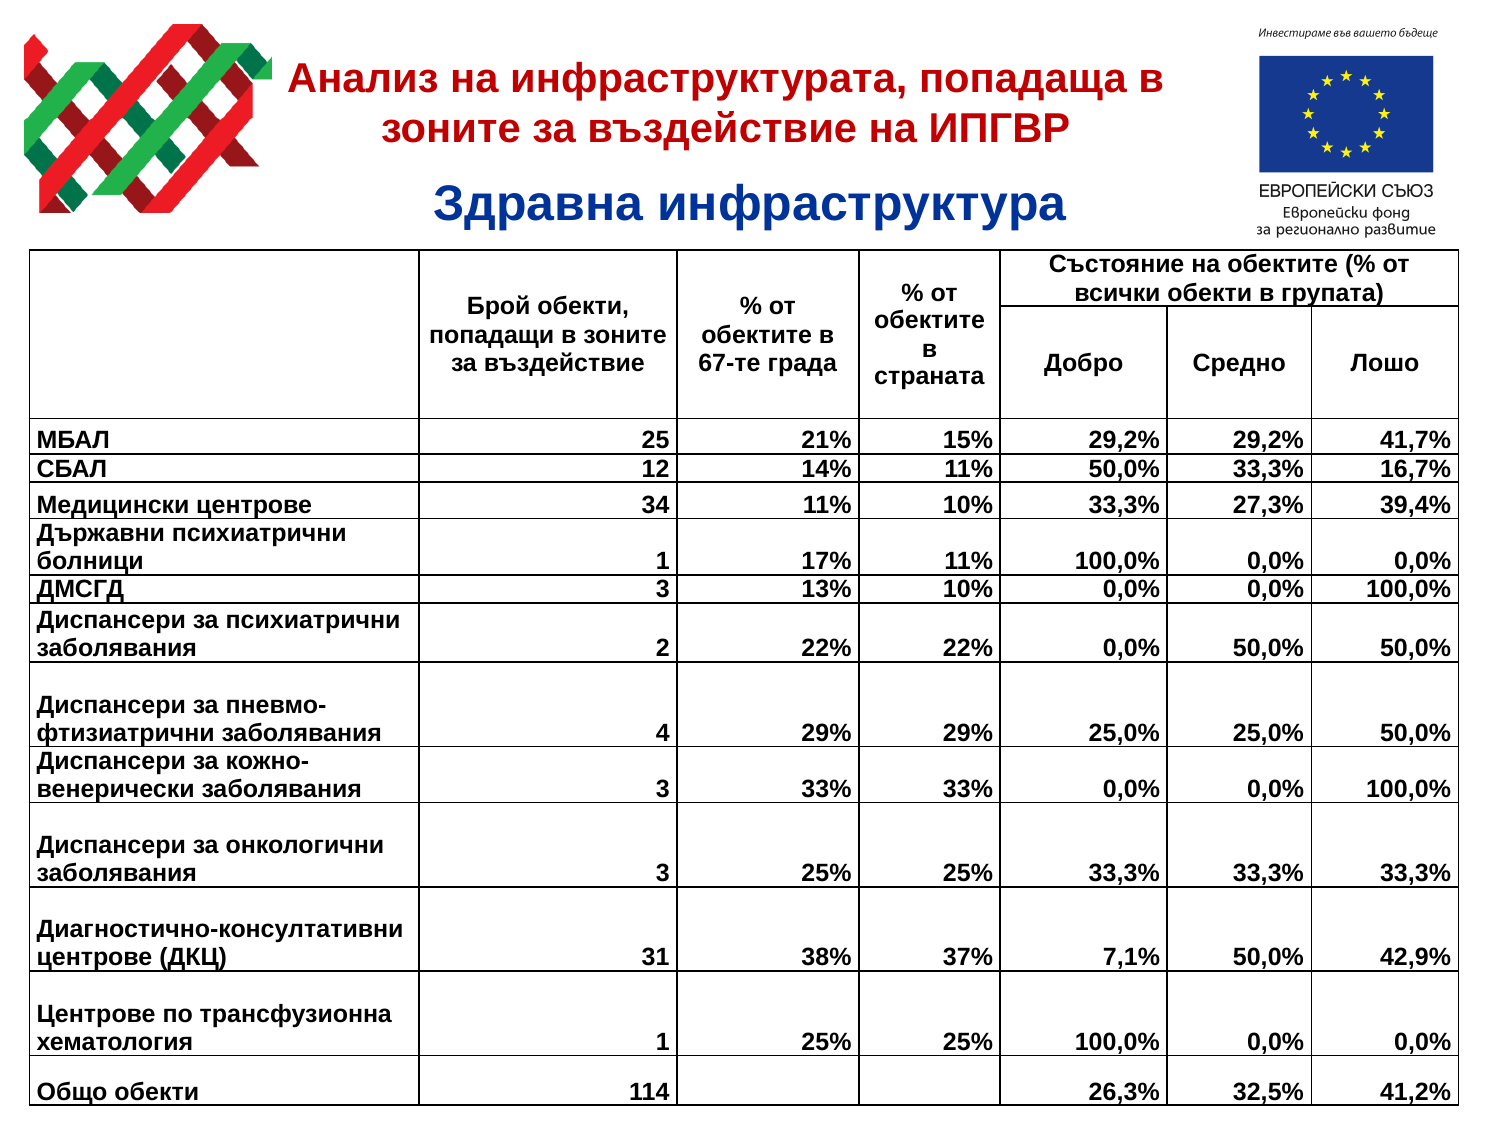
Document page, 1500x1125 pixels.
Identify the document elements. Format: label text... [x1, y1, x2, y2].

table_cell Средно [1168, 307, 1311, 418]
table_cell 100,0% [1312, 747, 1458, 802]
table_cell 50,0% [1168, 604, 1311, 661]
table_cell Диспансери за пневмо-фтизиатрични заболявания [30, 663, 418, 746]
table_cell 11% [860, 519, 999, 574]
table_cell 22% [678, 604, 858, 661]
table_cell Центрове по трансфузионна хематология [30, 972, 418, 1055]
table_cell 0,0% [1168, 576, 1311, 602]
table_cell СБАЛ [30, 455, 418, 481]
table_cell 34 [420, 483, 676, 518]
table_cell 39,4% [1312, 483, 1458, 518]
table_cell 25% [860, 803, 999, 886]
table_cell 0,0% [1168, 519, 1311, 574]
title Анализ на инфраструктурата, попадаща в зоните за въздействие на ИПГВР [276, 37, 1181, 166]
table_cell 37% [860, 888, 999, 970]
table_header Състояние на обектите (% от всички обекти в групата) [1001, 251, 1458, 305]
table_cell 1 [420, 972, 676, 1055]
table_cell Диспансери за онкологични заболявания [30, 803, 418, 886]
table_cell 100,0% [1312, 576, 1458, 602]
table_cell 100,0% [1001, 519, 1166, 574]
table_cell 7,1% [1001, 888, 1166, 970]
table_cell 114 [420, 1056, 676, 1104]
table_cell 41,2% [1312, 1056, 1458, 1104]
table_header [30, 251, 418, 418]
table_cell 50,0% [1001, 455, 1166, 481]
table_cell 0,0% [1312, 972, 1458, 1055]
text_box Здравна инфраструктура [418, 163, 1082, 238]
table_cell Медицински центрове [30, 483, 418, 518]
table_cell 12 [420, 455, 676, 481]
table_cell 29% [860, 663, 999, 746]
table_cell 21% [678, 419, 858, 453]
table_cell 11% [860, 455, 999, 481]
table_cell 100,0% [1001, 972, 1166, 1055]
table_cell МБАЛ [30, 419, 418, 453]
table_cell Добро [1001, 307, 1166, 418]
table_cell 29,2% [1001, 419, 1166, 453]
table_cell 38% [678, 888, 858, 970]
table_cell 33,3% [1168, 803, 1311, 886]
table_cell 10% [860, 483, 999, 518]
table_cell 32,5% [1168, 1056, 1311, 1104]
table_cell 0,0% [1168, 747, 1311, 802]
picture [24, 24, 272, 213]
table_cell ДМСГД [30, 576, 418, 602]
table_cell 0,0% [1001, 576, 1166, 602]
table_cell [678, 1056, 858, 1104]
table_cell 25,0% [1001, 663, 1166, 746]
table_cell 33,3% [1001, 803, 1166, 886]
table_cell 25 [420, 419, 676, 453]
table_cell 0,0% [1001, 604, 1166, 661]
table_cell 50,0% [1168, 888, 1311, 970]
table_header % от обектите в страната [860, 251, 999, 418]
table_cell 0,0% [1312, 519, 1458, 574]
table_cell 25% [678, 972, 858, 1055]
table_cell 3 [420, 576, 676, 602]
table_header Брой обекти, попадащи в зоните за въздействие [420, 251, 676, 418]
table_cell 33% [860, 747, 999, 802]
table_cell 25,0% [1168, 663, 1311, 746]
table_cell 4 [420, 663, 676, 746]
table_cell 29% [678, 663, 858, 746]
table_cell 0,0% [1001, 747, 1166, 802]
table_cell Диагностично-консултативни центрове (ДКЦ) [30, 888, 418, 970]
table_cell 41,7% [1312, 419, 1458, 453]
table_cell 50,0% [1312, 604, 1458, 661]
table_cell 3 [420, 803, 676, 886]
table_cell 31 [420, 888, 676, 970]
table_cell 50,0% [1312, 663, 1458, 746]
table_cell 25% [678, 803, 858, 886]
table_cell 1 [420, 519, 676, 574]
table_cell 22% [860, 604, 999, 661]
table_header % от обектите в 67-те града [678, 251, 858, 418]
table_cell 15% [860, 419, 999, 453]
table_cell Диспансери за кожно-венерически заболявания [30, 747, 418, 802]
table_cell [860, 1056, 999, 1104]
table_cell 25% [860, 972, 999, 1055]
picture [1257, 27, 1438, 238]
table_cell 13% [678, 576, 858, 602]
table_cell Общо обекти [30, 1056, 418, 1104]
table_cell Лошо [1312, 307, 1458, 418]
table_cell 14% [678, 455, 858, 481]
table_cell 33,3% [1168, 455, 1311, 481]
table_cell 17% [678, 519, 858, 574]
table_cell 26,3% [1001, 1056, 1166, 1104]
table_cell 27,3% [1168, 483, 1311, 518]
table_cell 0,0% [1168, 972, 1311, 1055]
table_cell 3 [420, 747, 676, 802]
table_cell Диспансери за психиатрични заболявания [30, 604, 418, 661]
table_cell 2 [420, 604, 676, 661]
table_cell 29,2% [1168, 419, 1311, 453]
table_cell 11% [678, 483, 858, 518]
table_cell 10% [860, 576, 999, 602]
table_cell 16,7% [1312, 455, 1458, 481]
table_cell 33,3% [1312, 803, 1458, 886]
table_cell 33% [678, 747, 858, 802]
table_cell Държавни психиатрични болници [30, 519, 418, 574]
table_cell 33,3% [1001, 483, 1166, 518]
table_cell 42,9% [1312, 888, 1458, 970]
